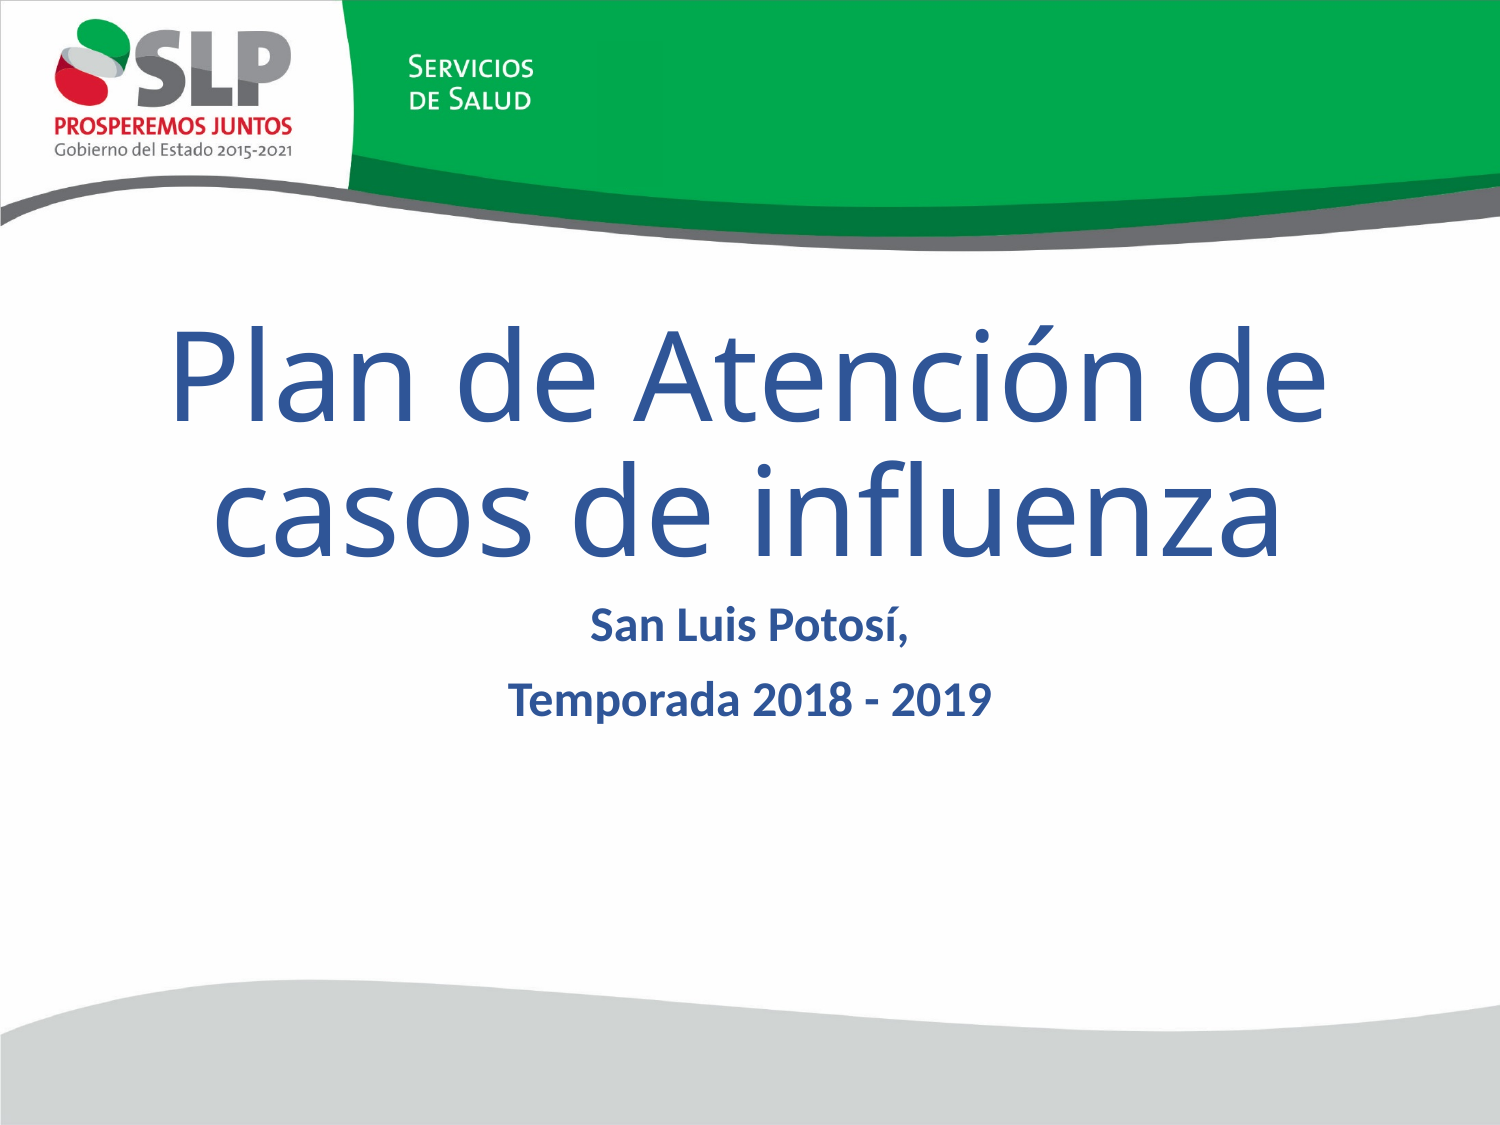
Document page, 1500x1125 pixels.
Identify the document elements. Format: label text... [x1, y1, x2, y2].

picture [0, 0, 1500, 1125]
title Plan de Atención de casos de influenza [110, 184, 1388, 591]
subtitle San Luis Potosí, Temporada 2018 - 2019 [187, 590, 1313, 863]
